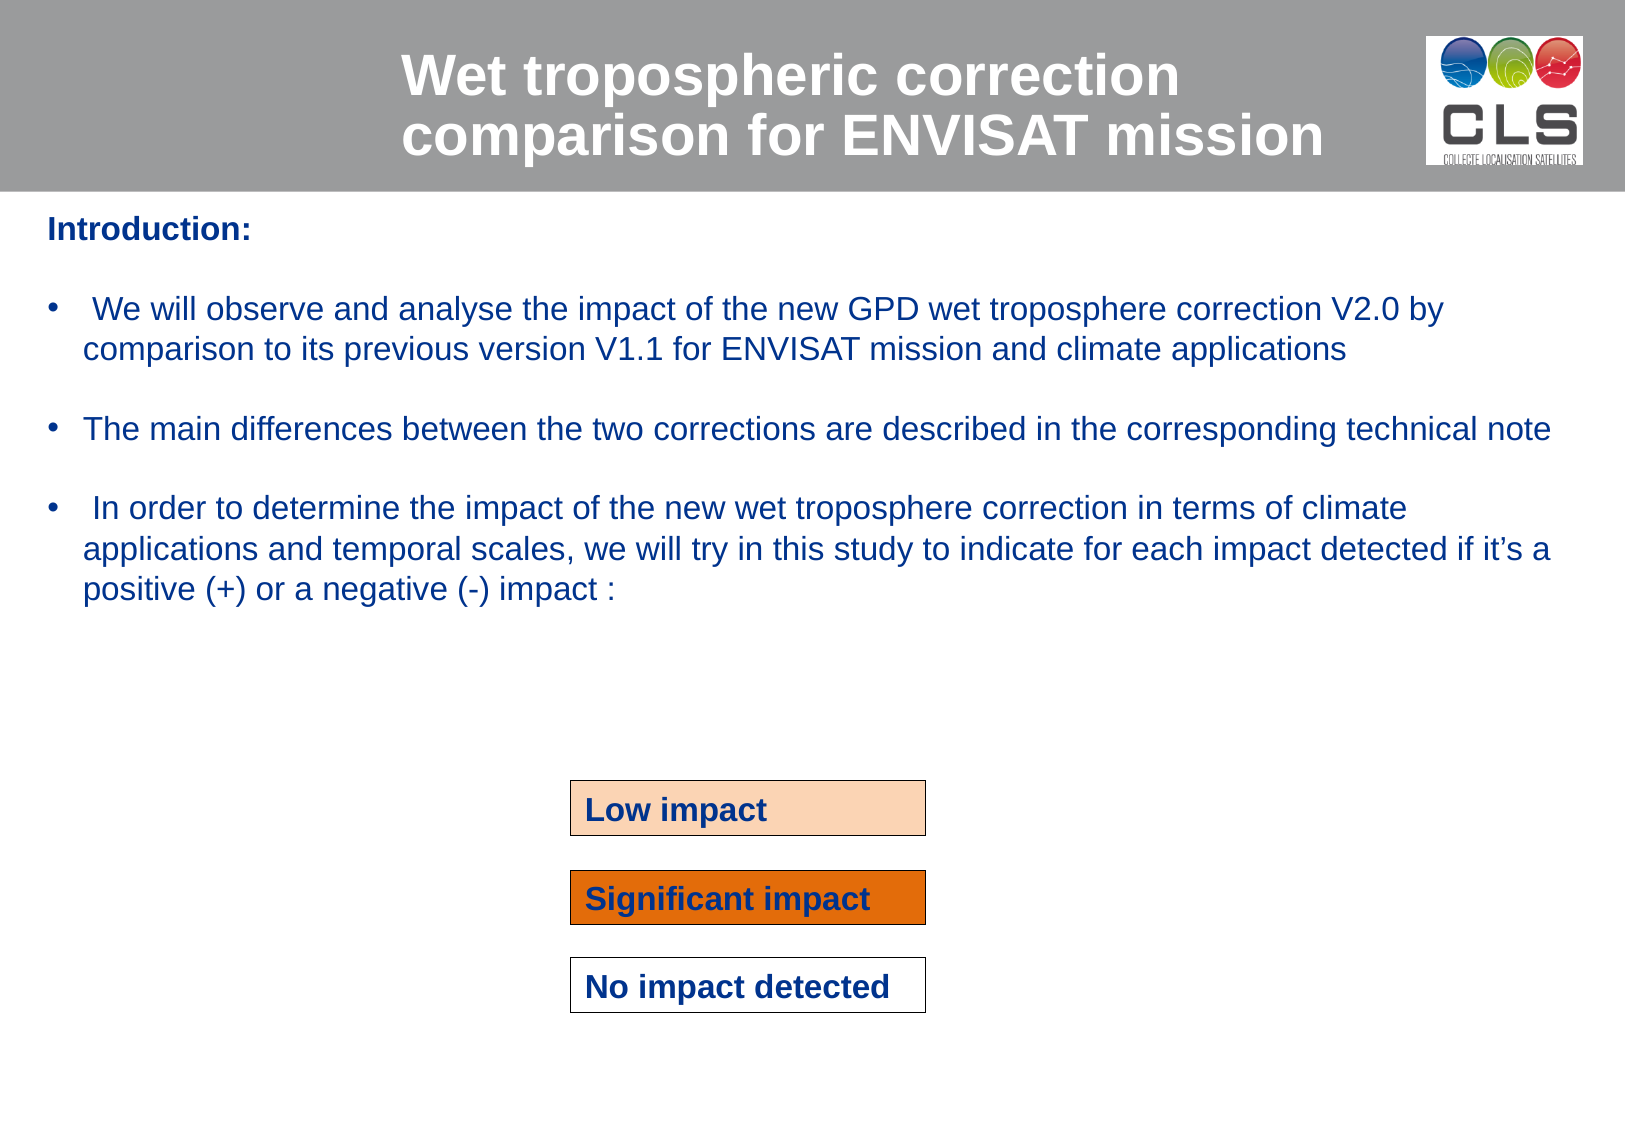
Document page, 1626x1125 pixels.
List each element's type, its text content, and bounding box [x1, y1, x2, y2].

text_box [569, 780, 926, 1014]
text_box Wet tropospheric correction comparison for ENVISAT mission [386, 40, 1479, 172]
picture [1426, 36, 1583, 165]
text_box Introduction: We will observe and analyse the impact of the new GPD wet troposphere correction V2.0 by comparison to its previous version V1.1 for ENVISAT mission and climate applications The main differences between the two corrections are described in the corresponding technical note In order to determine the impact of the new wet troposphere correction in terms of climate applications and temporal scales, we will try in this study to indicate for each impact detected if it’s a positive (+) or a negative (-) impact : [32, 199, 1597, 665]
